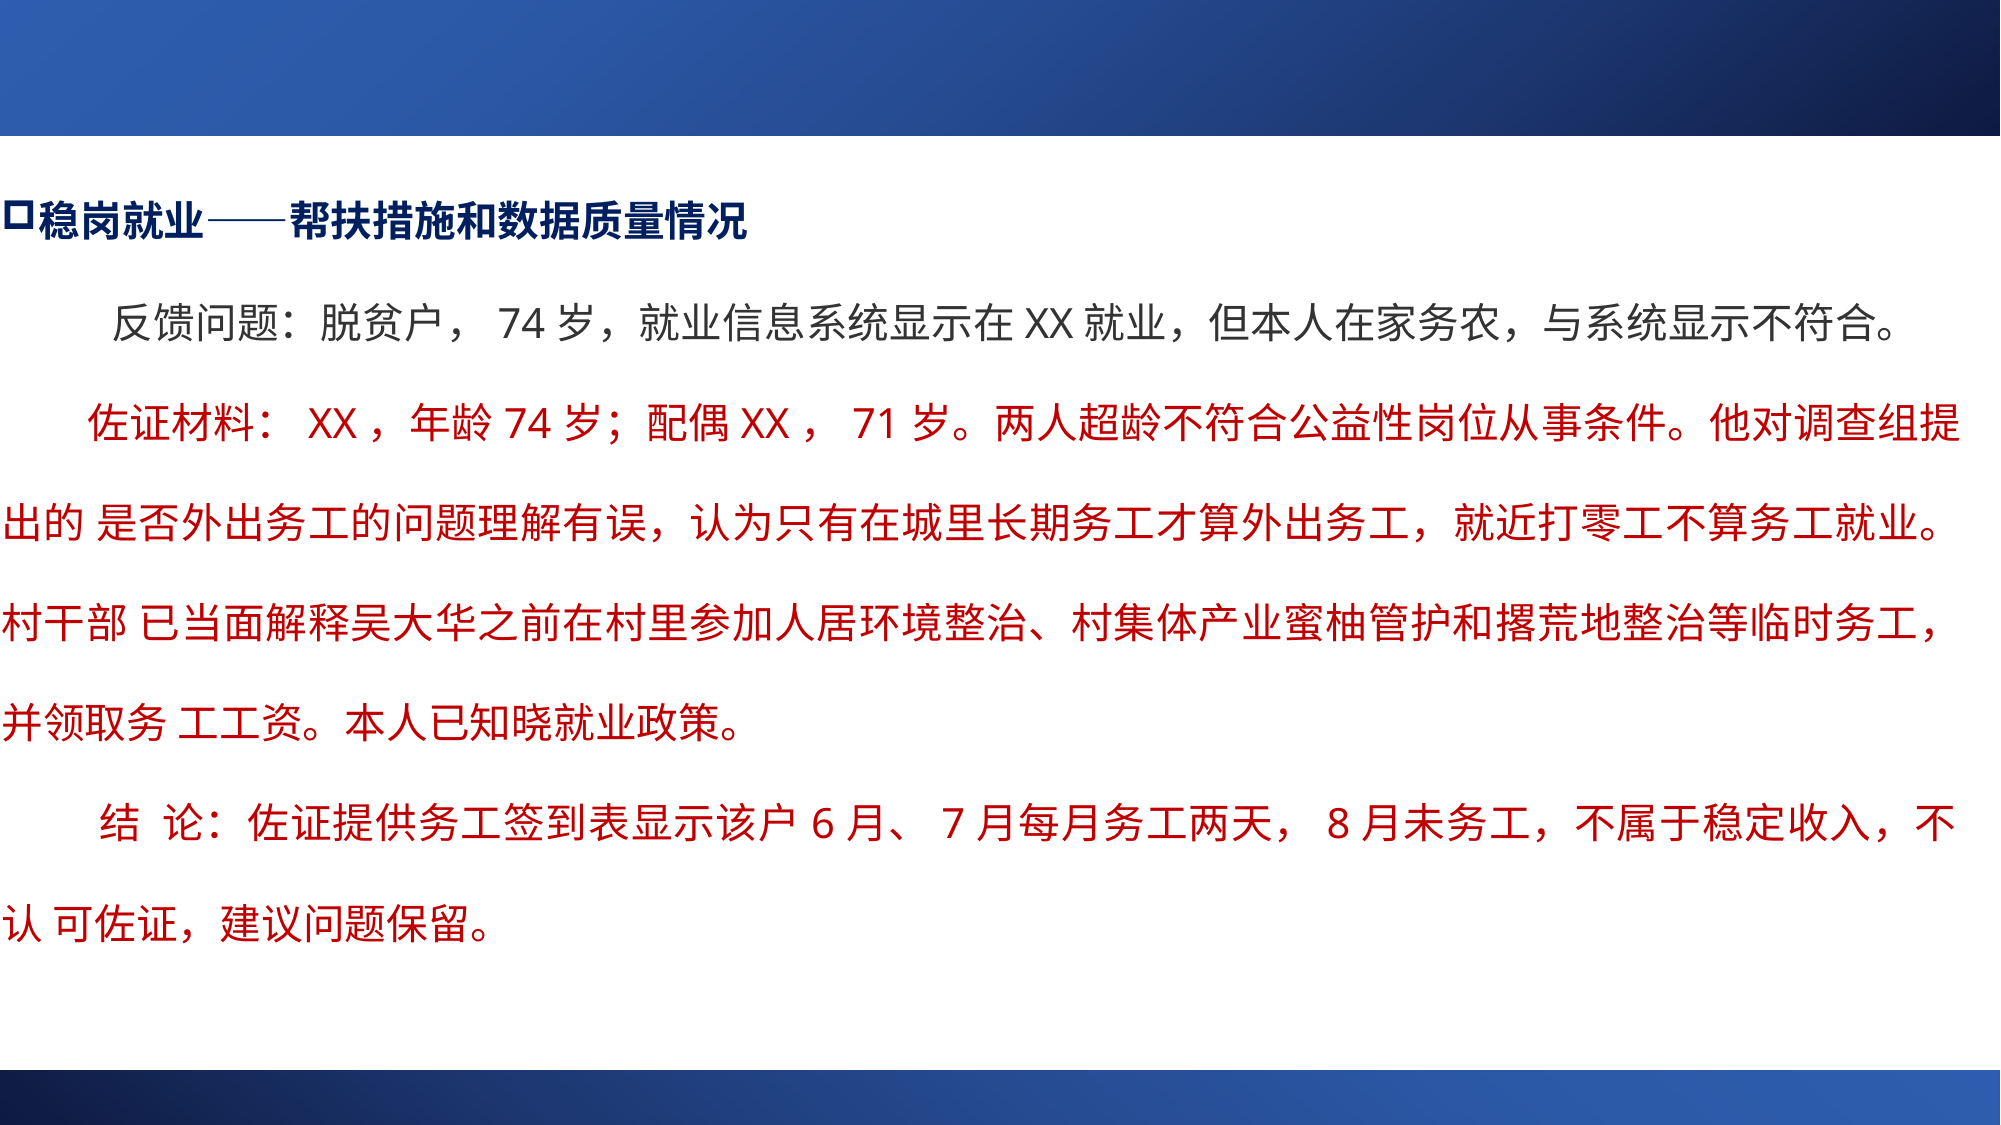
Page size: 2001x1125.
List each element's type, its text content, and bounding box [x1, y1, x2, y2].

text_box [0, 1070, 2000, 1125]
text_box [0, 0, 2000, 136]
text_box 稳岗就业——帮扶措施和数据质量情况 反馈问题：脱贫户，74岁，就业信息系统显示在XX就业，但本人在家务农，与系统显示不符合。 佐证材料：XX，年龄74岁；配偶XX，71岁。两人超龄不符合公益性岗位从事条件。他对调查组提出的 是否外出务工的问题理解有误，认为只有在城里长期务工才算外出务工，就近打零工不算务工就业。村干部 已当面解释吴大华之前在村里参加人居环境整治、村集体产业蜜柚管护和撂荒地整治等临时务工，并领取务 工工资。本人已知晓就业政策。 结 论：佐证提供务工签到表显示该户6月、7月每月务工两天，8月未务工，不属于稳定收入，不认 可佐证，建议问题保留。 [0, 192, 1962, 948]
